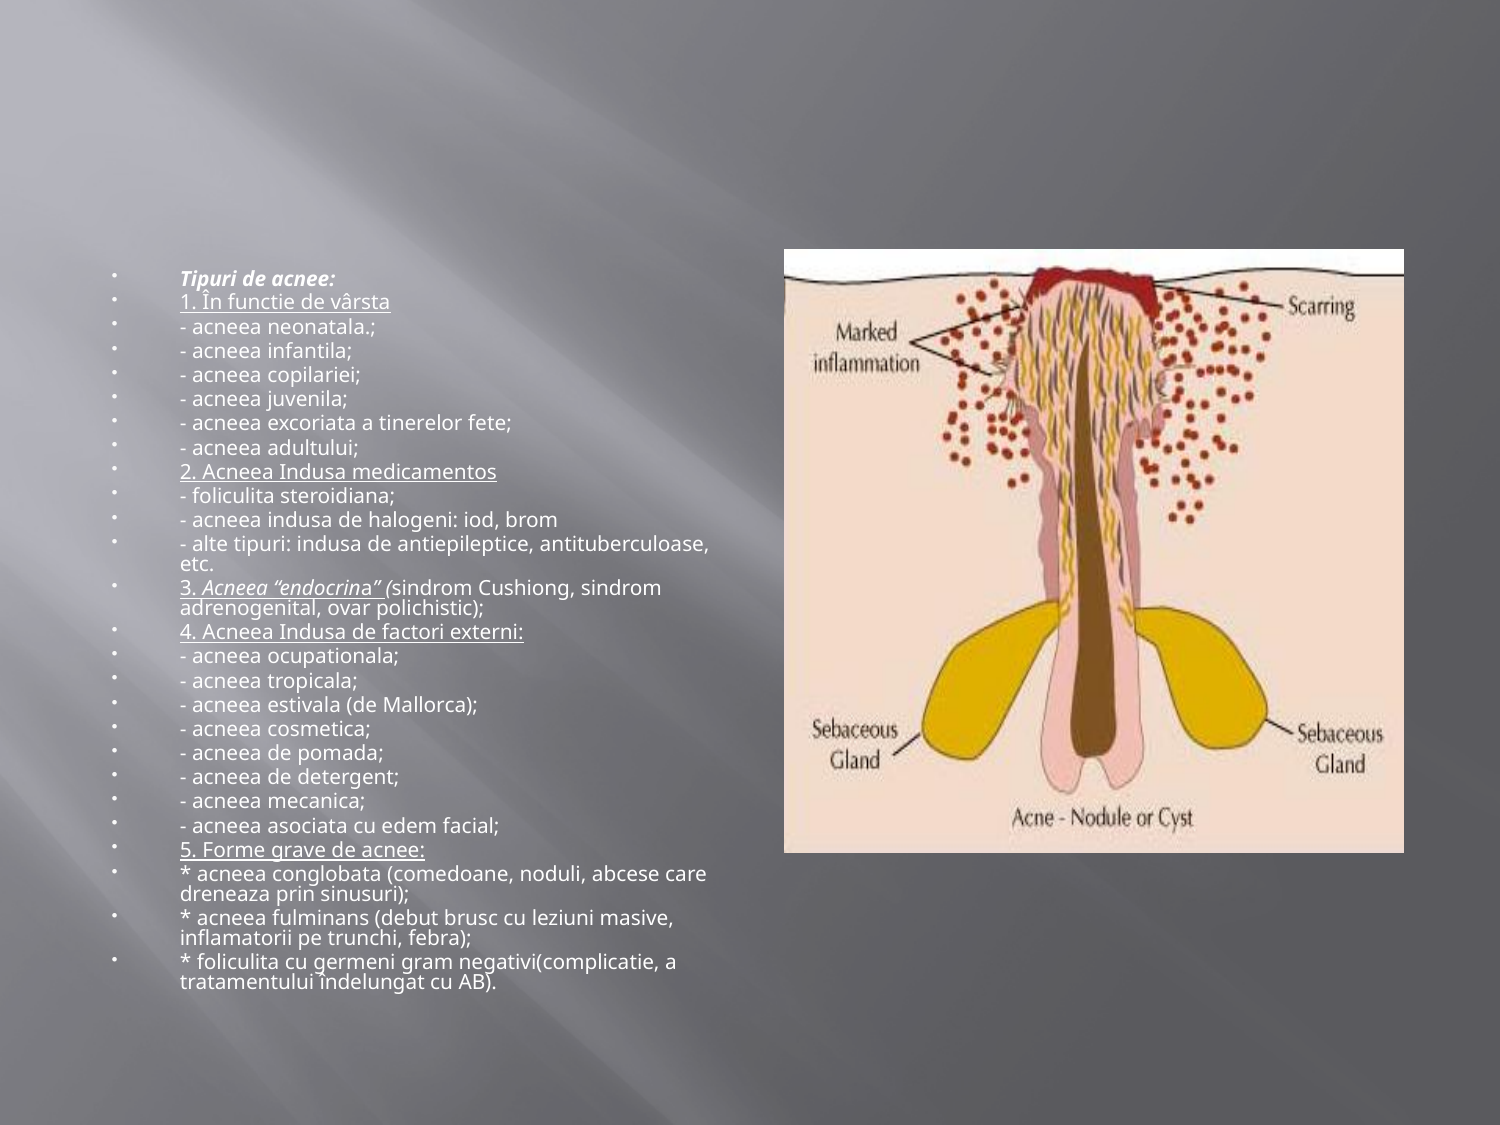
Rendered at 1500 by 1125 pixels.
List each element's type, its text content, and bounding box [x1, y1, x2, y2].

list Tipuri de acnee: 1. În functie de vârsta - acneea neonatala.; - acneea infantila; - acneea copilariei; - acneea juvenila; - acneea excoriata a tinerelor fete; - acneea adultului; 2. Acneea Indusa medicamentos - foliculita steroidiana; - acneea indusa de halogeni: iod, brom - alte tipuri: indusa de antiepileptice, antituberculoase, etc. 3. Acneea “endocrina” (sindrom Cushiong, sindrom adrenogenital, ovar polichistic); 4. Acneea Indusa de factori externi: - acneea ocupationala; - acneea tropicala; - acneea estivala (de Mallorca); - acneea cosmetica; - acneea de pomada; - acneea de detergent; - acneea mecanica; - acneea asociata cu edem facial; 5. Forme grave de acnee: * acneea conglobata (comedoane, noduli, abcese care dreneaza prin sinusuri); * acneea fulminans (debut brusc cu leziuni masive, inflamatorii pe trunchi, febra); * foliculita cu germeni gram negativi(complicatie, a tratamentului îndelungat cu AB). [74, 262, 738, 1006]
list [784, 249, 1404, 854]
